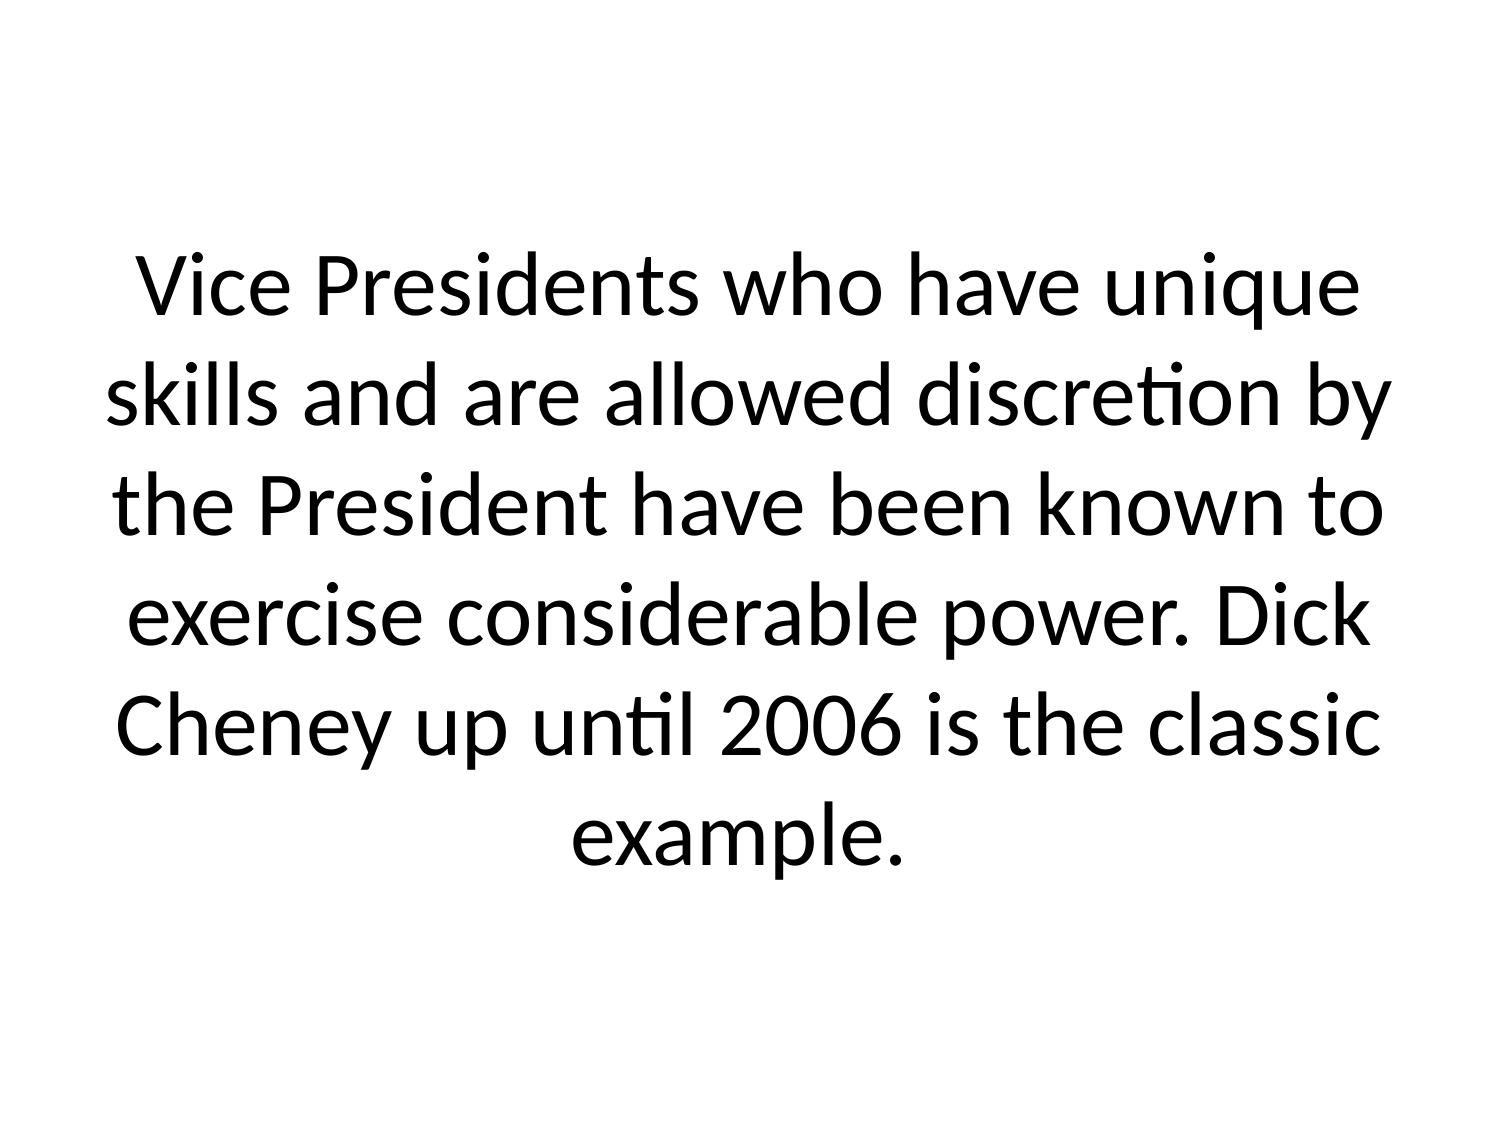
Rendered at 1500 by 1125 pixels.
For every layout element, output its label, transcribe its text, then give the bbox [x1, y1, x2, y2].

title Vice Presidents who have unique skills and are allowed discretion by the President have been known to exercise considerable power. Dick Cheney up until 2006 is the classic example. [74, 44, 1426, 1063]
